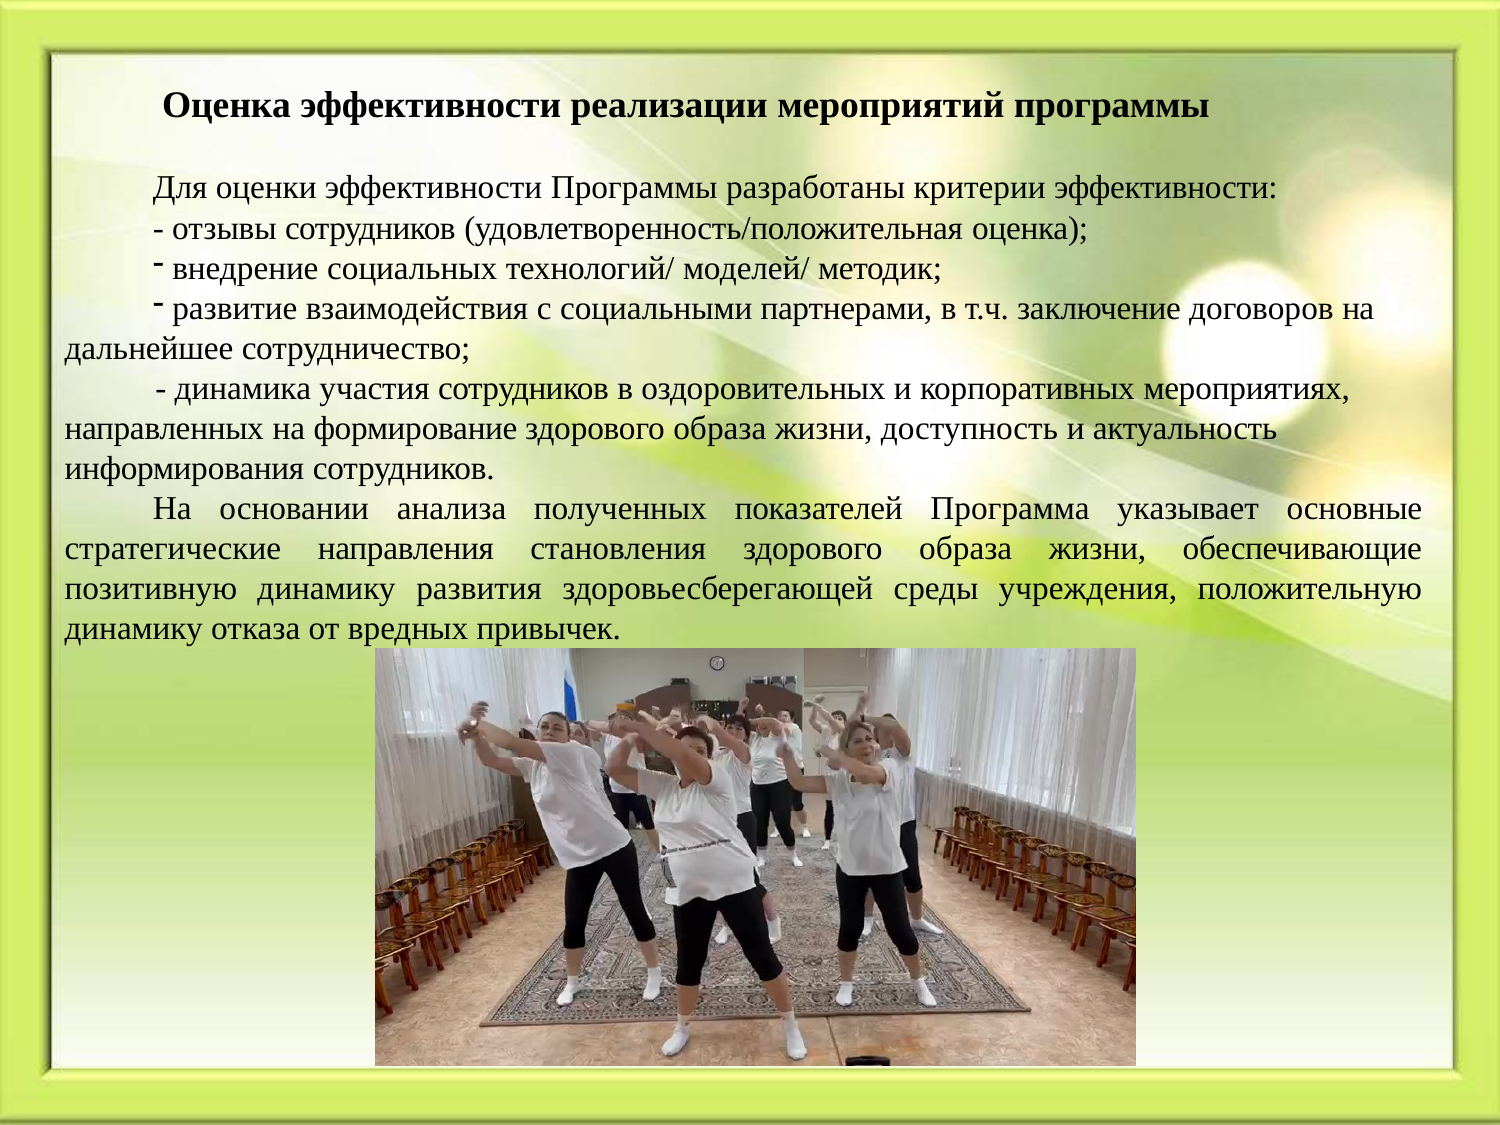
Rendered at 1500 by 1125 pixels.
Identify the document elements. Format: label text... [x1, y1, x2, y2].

text_box Для оценки эффективности Программы разработаны критерии эффективности: - отзывы сотрудников (удовлетворенность/положительная оценка); внедрение социальных технологий/ моделей/ методик; развитие взаимодействия с социальными партнерами, в т.ч. заключение договоров на дальнейшее сотрудничество; - динамика участия сотрудников в оздоровительных и корпоративных мероприятиях, направленных на формирование здорового образа жизни, доступность и актуальность информирования сотрудников. На основании анализа полученных показателей Программа указывает основные стратегические направления становления здорового образа жизни, обеспечивающие позитивную динамику развития здоровьесберегающей среды учреждения, положительную динамику отказа от вредных привычек. [62, 162, 1450, 646]
picture [0, 0, 1500, 1125]
title Оценка эффективности реализации мероприятий программы [160, 77, 1218, 162]
